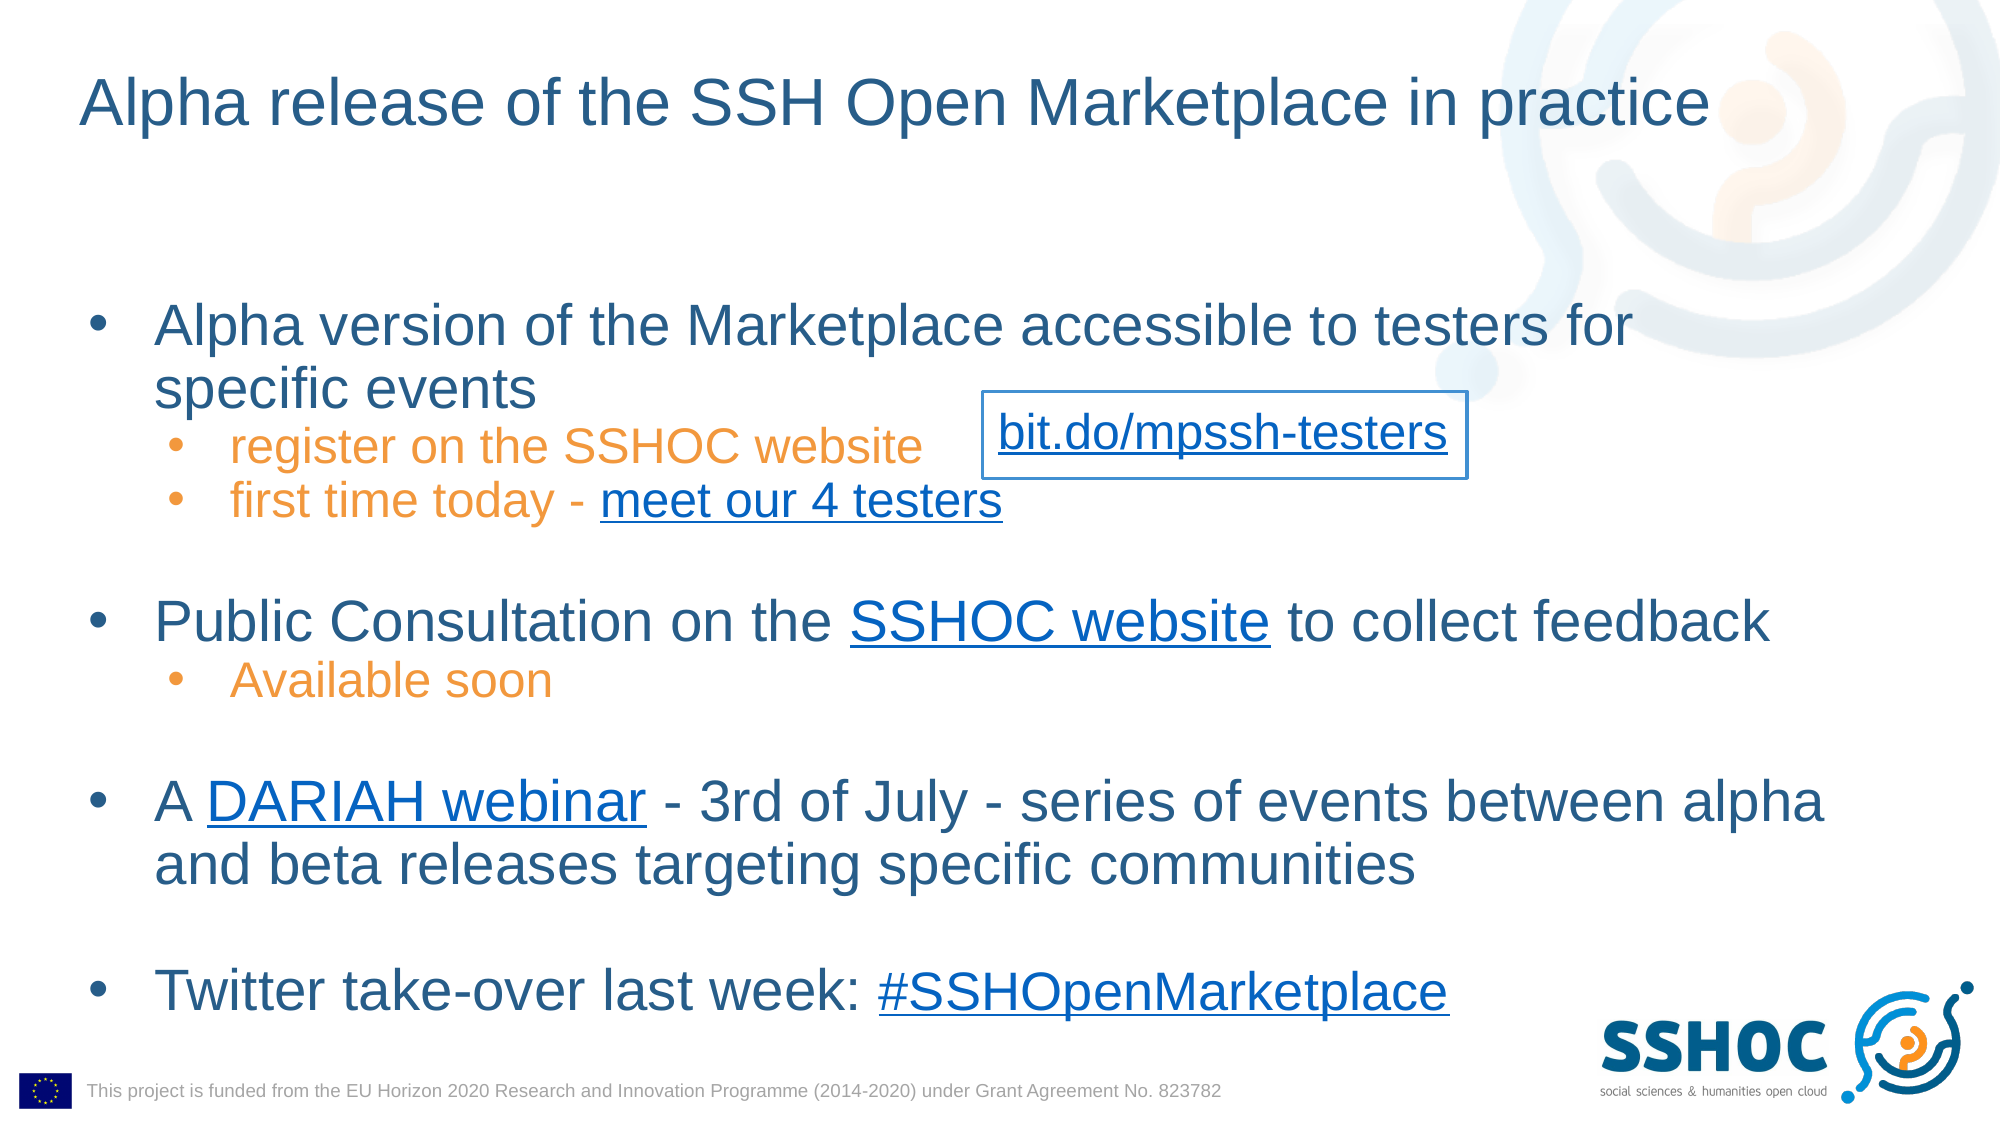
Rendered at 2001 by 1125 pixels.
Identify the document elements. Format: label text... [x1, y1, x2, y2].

picture [19, 1073, 72, 1109]
picture [1597, 965, 2001, 1118]
title Alpha release of the SSH Open Marketplace in practice [64, 59, 1863, 287]
text_box bit.do/mpssh-testers [982, 391, 1468, 479]
list Alpha version of the Marketplace accessible to testers for specific events register on the SSHOC website first time today - meet our 4 testers Public Consultation on the SSHOC website to collect feedback Available soon A DARIAH webinar - 3rd of July - series of events between alpha and beta releases targeting specific communities Twitter take-over last week: #SSHOpenMarketplace [64, 287, 1863, 1048]
picture [1752, 1048, 1766, 1059]
